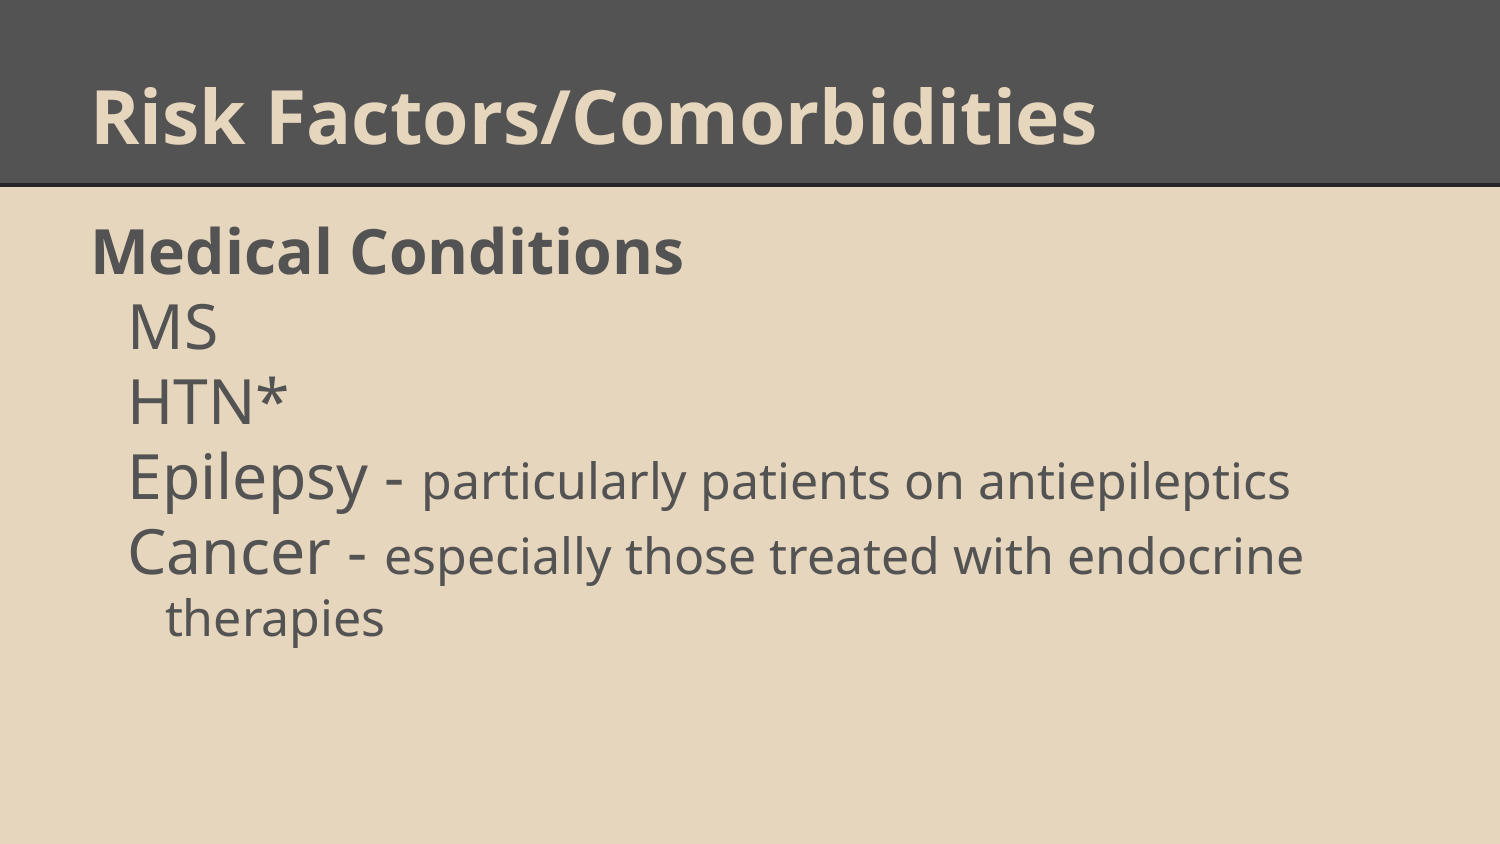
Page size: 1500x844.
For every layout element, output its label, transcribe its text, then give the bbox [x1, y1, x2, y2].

title Risk Factors/Comorbidities [75, 33, 1425, 175]
list Medical Conditions MS HTN* Epilepsy - particularly patients on antiepileptics Cancer - especially those treated with endocrine therapies [75, 196, 1425, 808]
